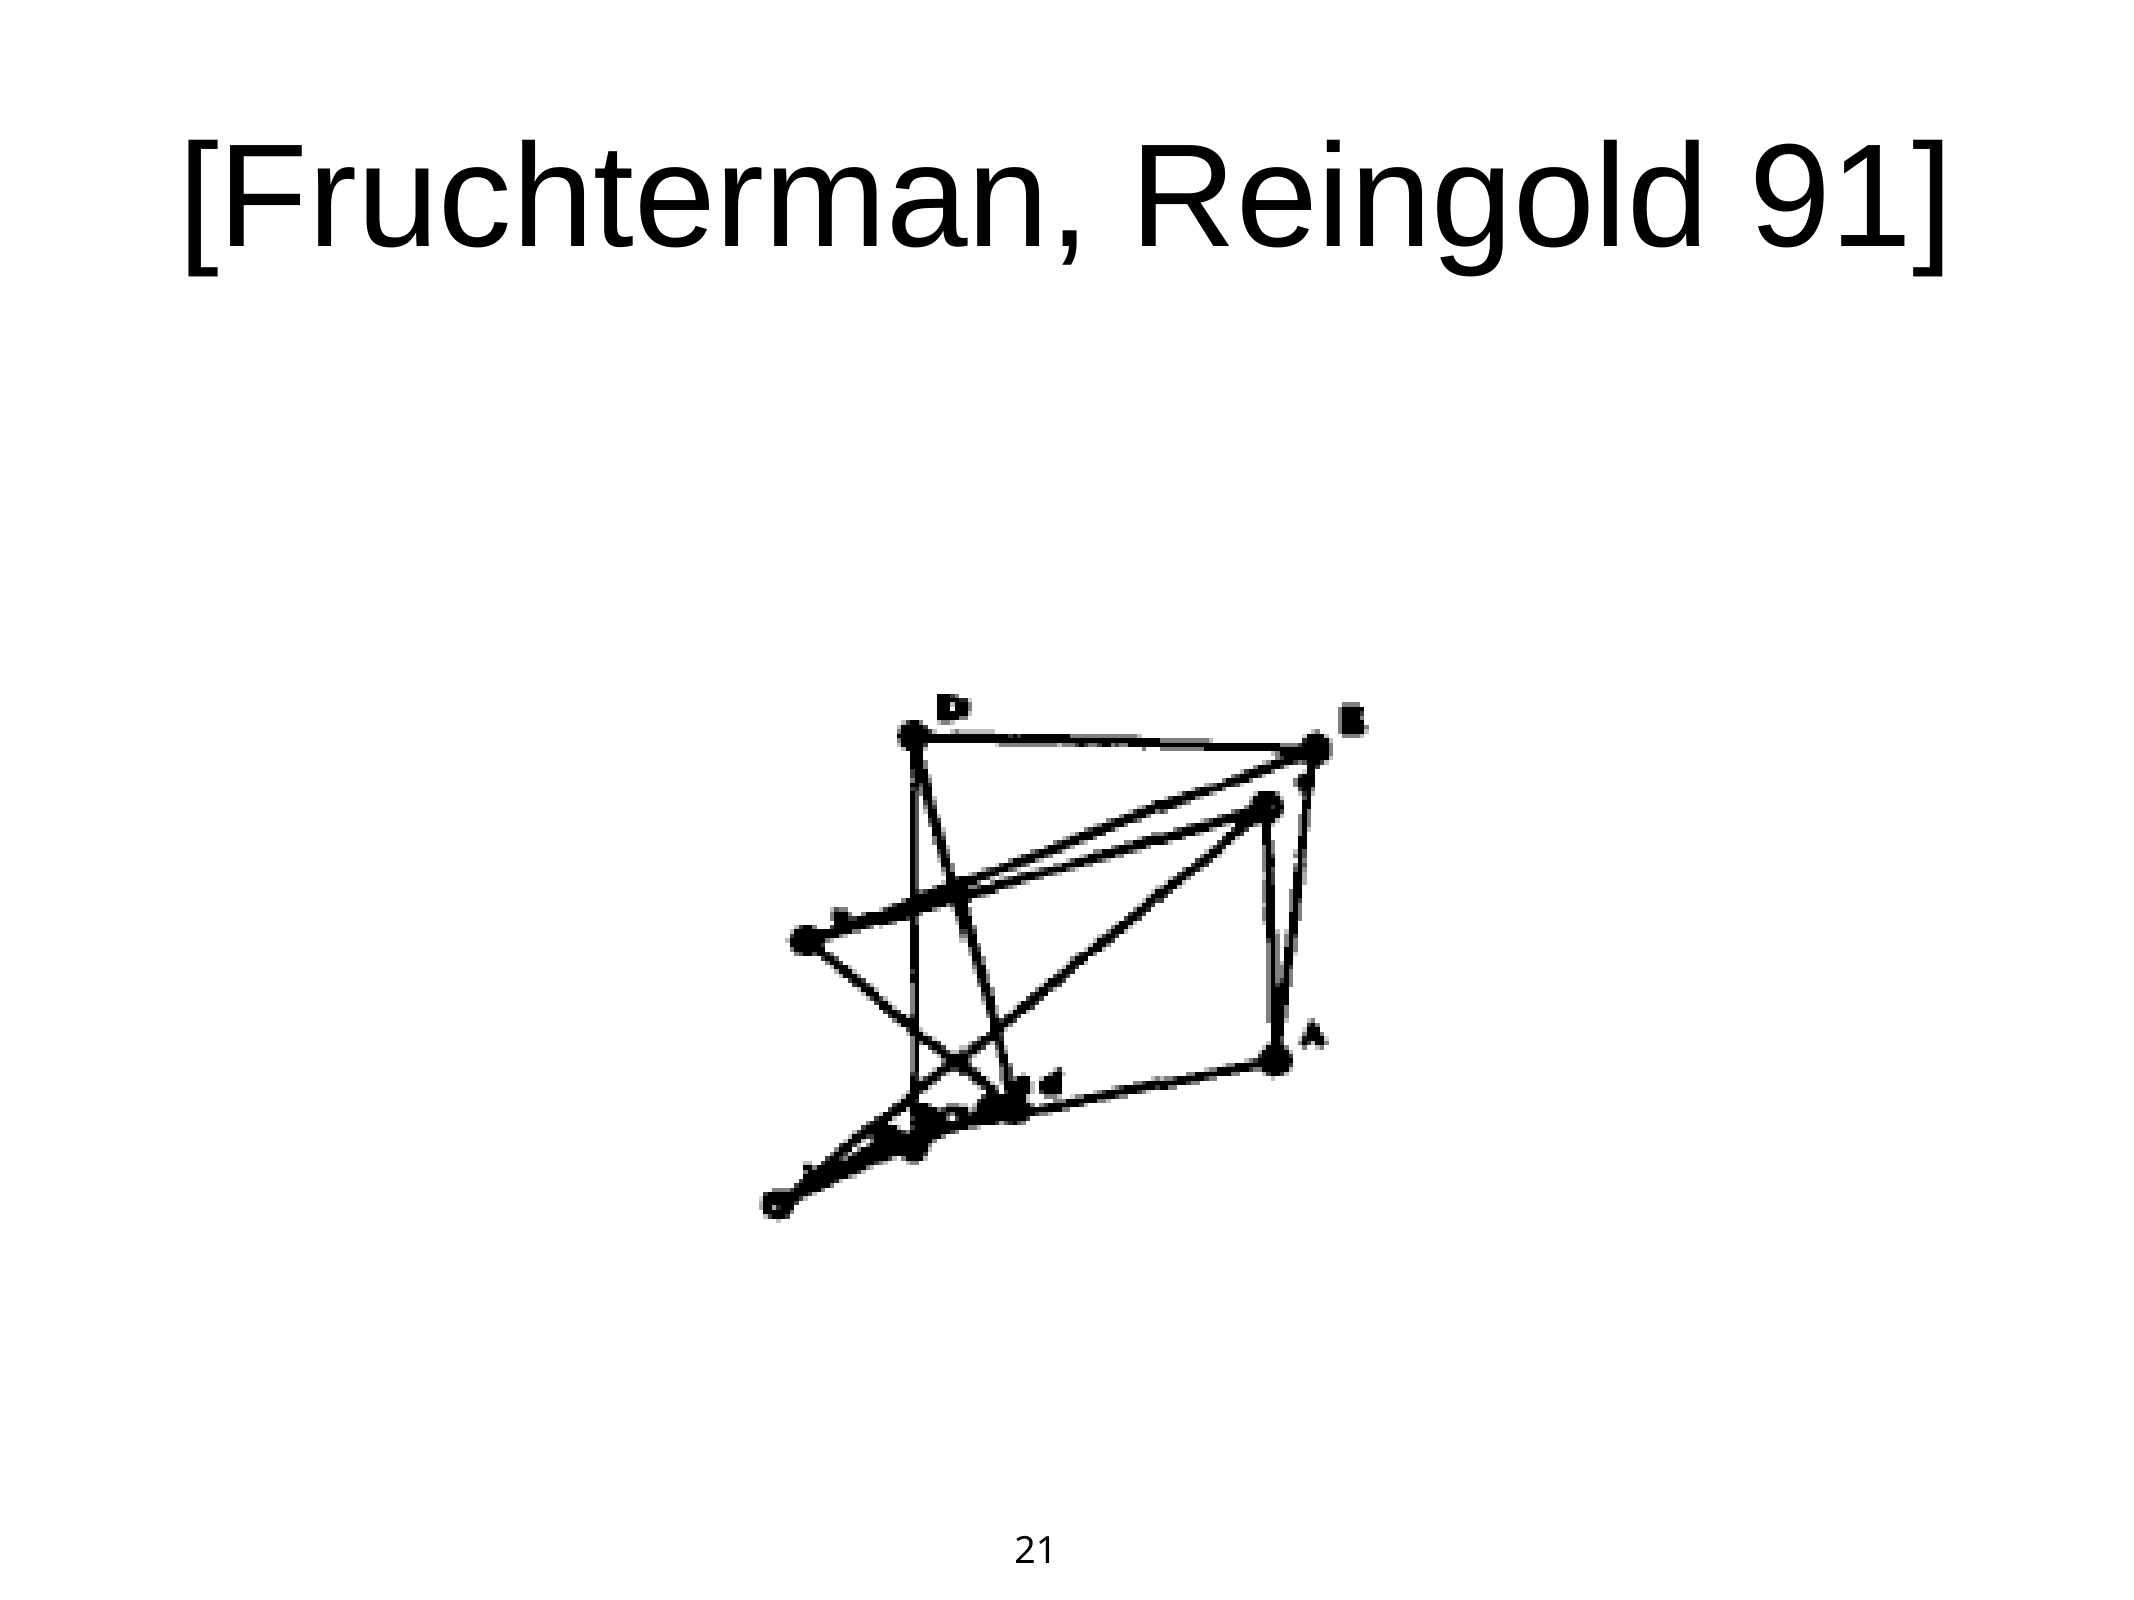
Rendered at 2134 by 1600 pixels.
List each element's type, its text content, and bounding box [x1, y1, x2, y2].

title [Fruchterman, Reingold 91] [155, 72, 1978, 303]
picture [728, 654, 1406, 1238]
slide_number 21 [1004, 1517, 1067, 1581]
